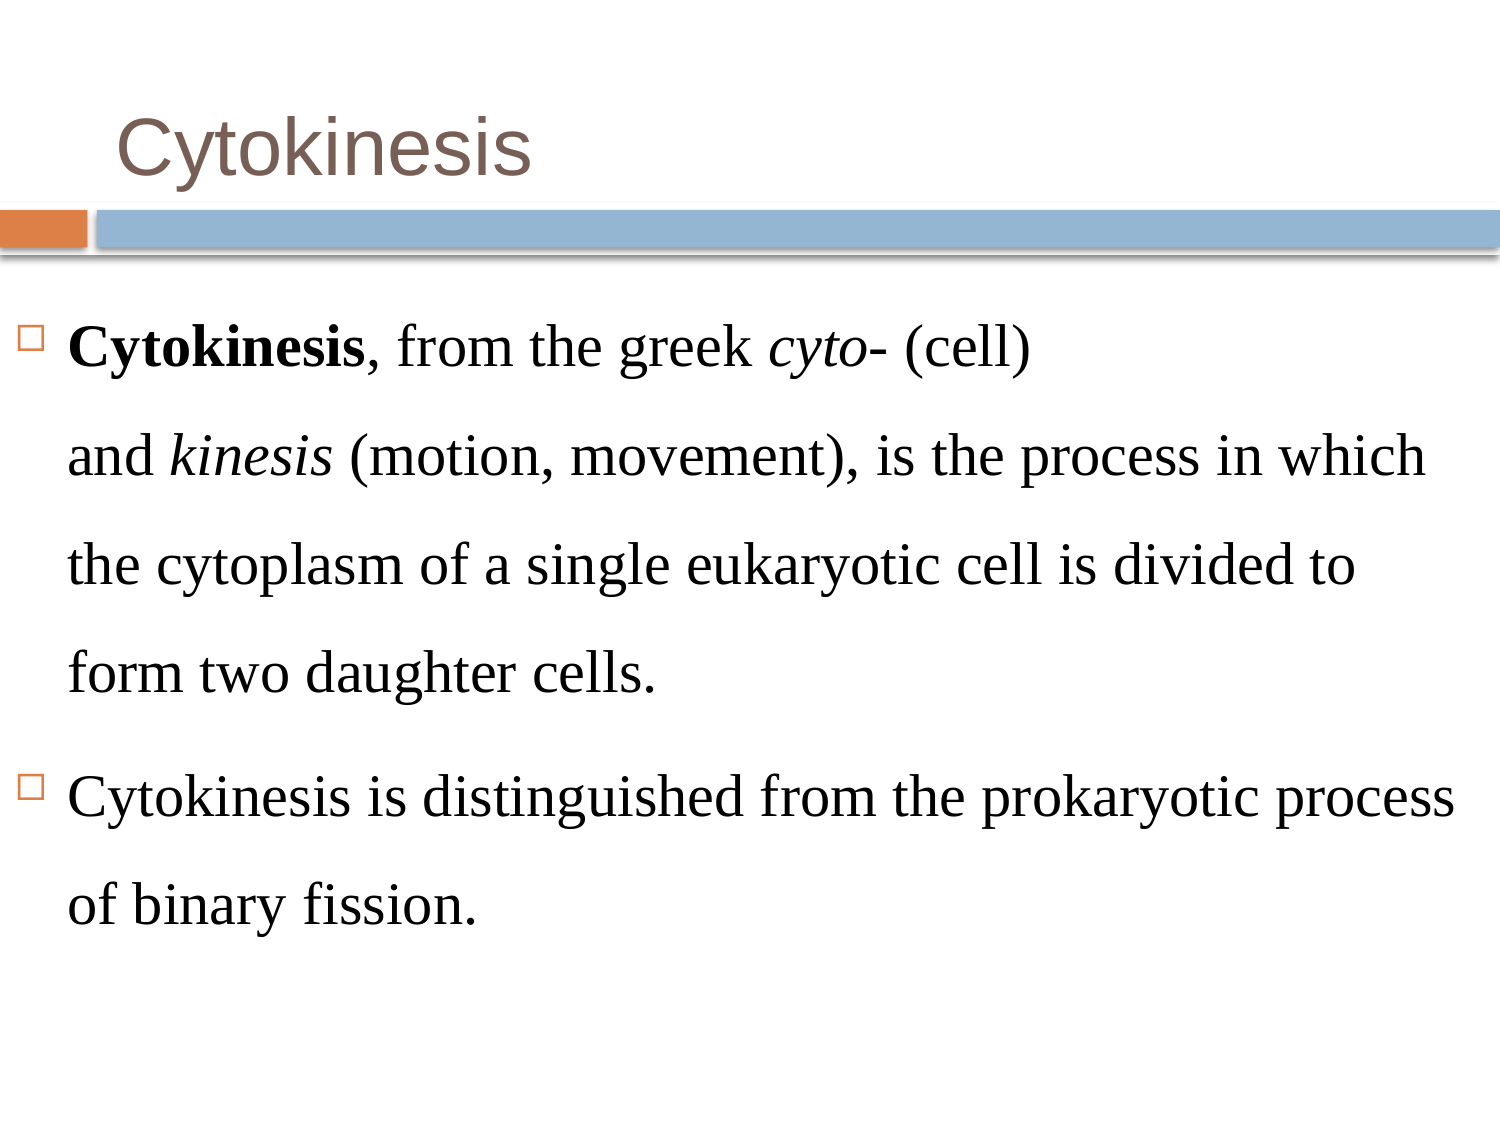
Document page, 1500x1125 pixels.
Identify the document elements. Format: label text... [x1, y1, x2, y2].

list Cytokinesis, from the greek cyto- (cell) and kinesis (motion, movement), is the process in which the cytoplasm of a single eukaryotic cell is divided to form two daughter cells. Cytokinesis is distinguished from the prokaryotic process of binary fission. [0, 262, 1500, 1125]
title Cytokinesis [100, 37, 1438, 200]
